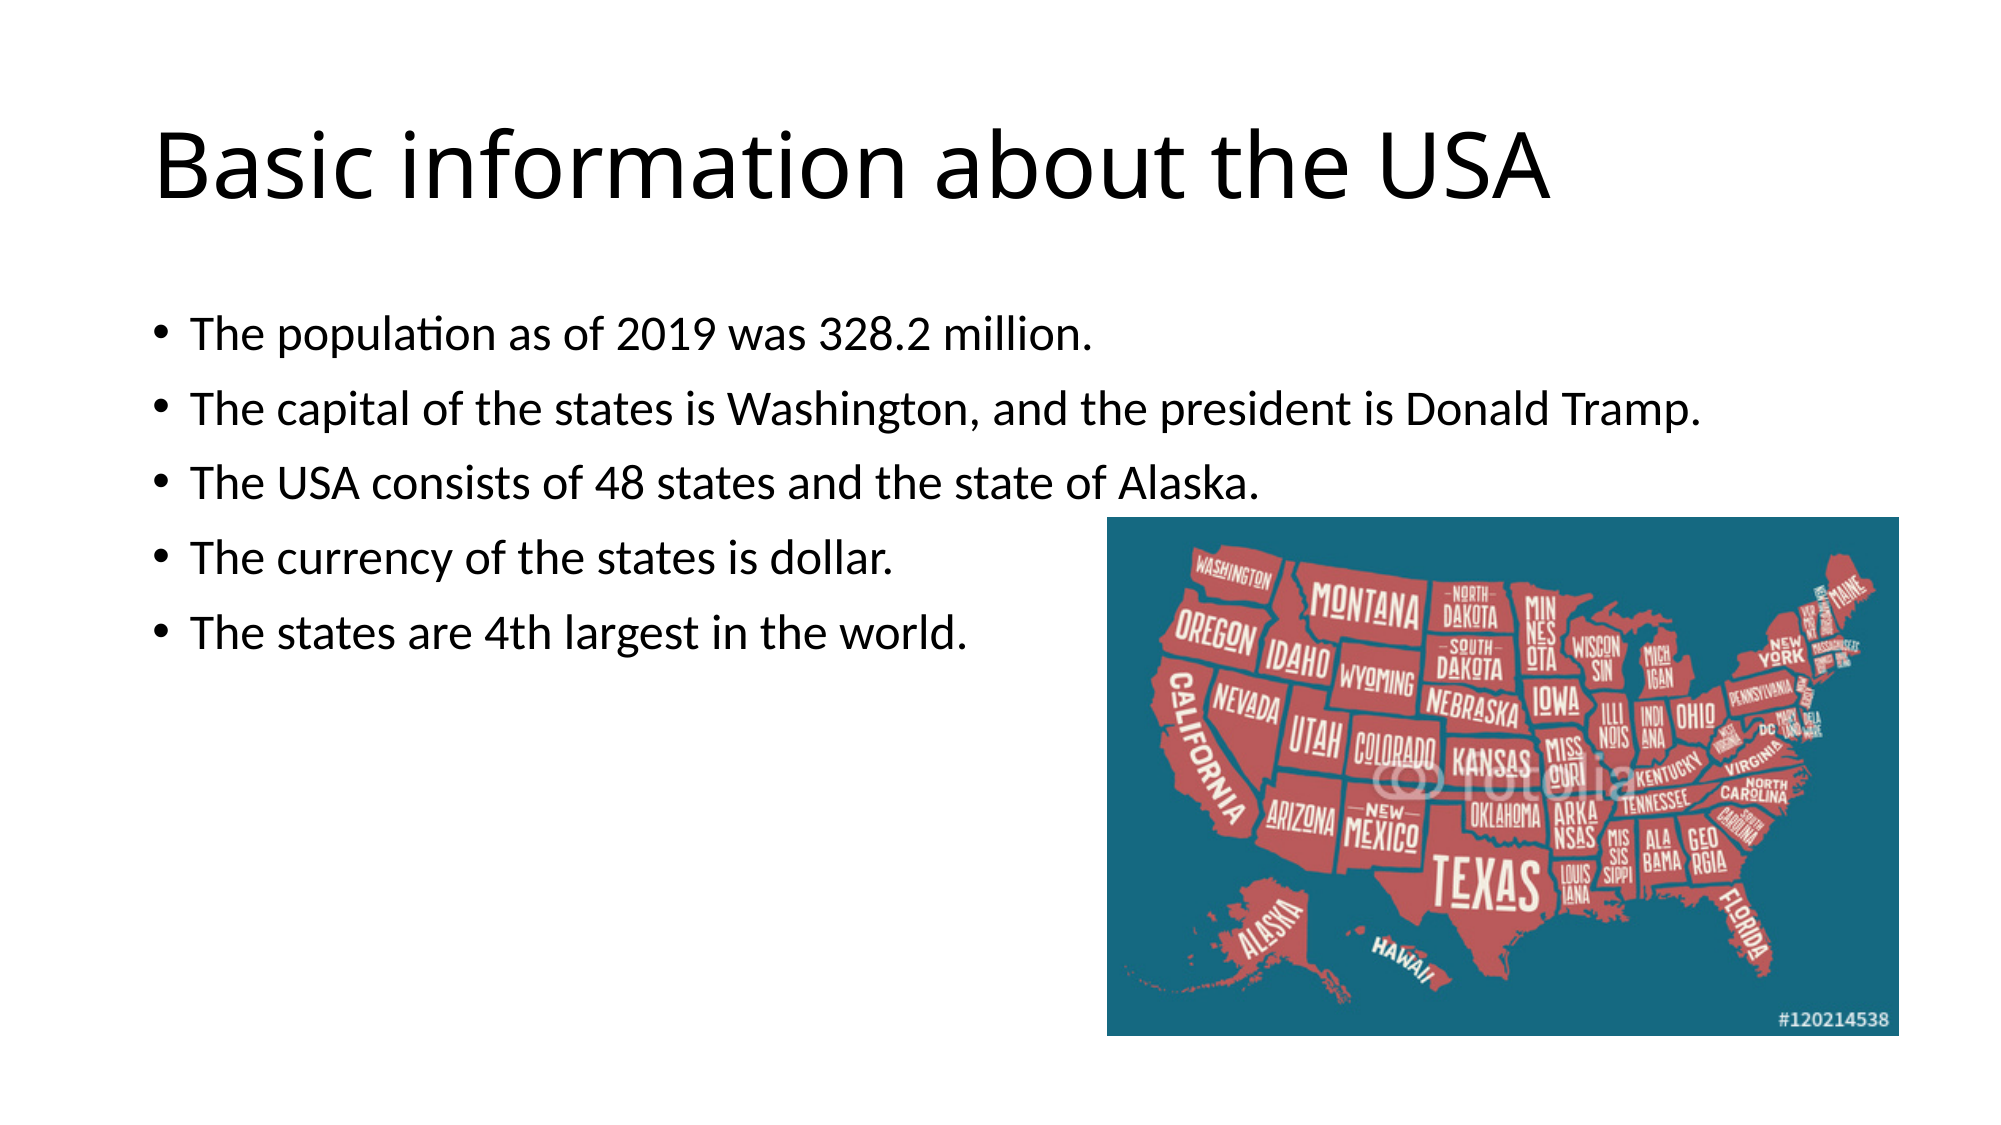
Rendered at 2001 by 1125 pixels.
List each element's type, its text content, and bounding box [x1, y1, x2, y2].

title Basic information about the USA [137, 59, 1863, 278]
list The population as of 2019 was 328.2 million. The capital of the states is Washington, and the president is Donald Tramp. The USA consists of 48 states and the state of Alaska. The currency of the states is dollar. The states are 4th largest in the world. [137, 299, 1863, 1014]
picture [1107, 517, 1899, 1036]
